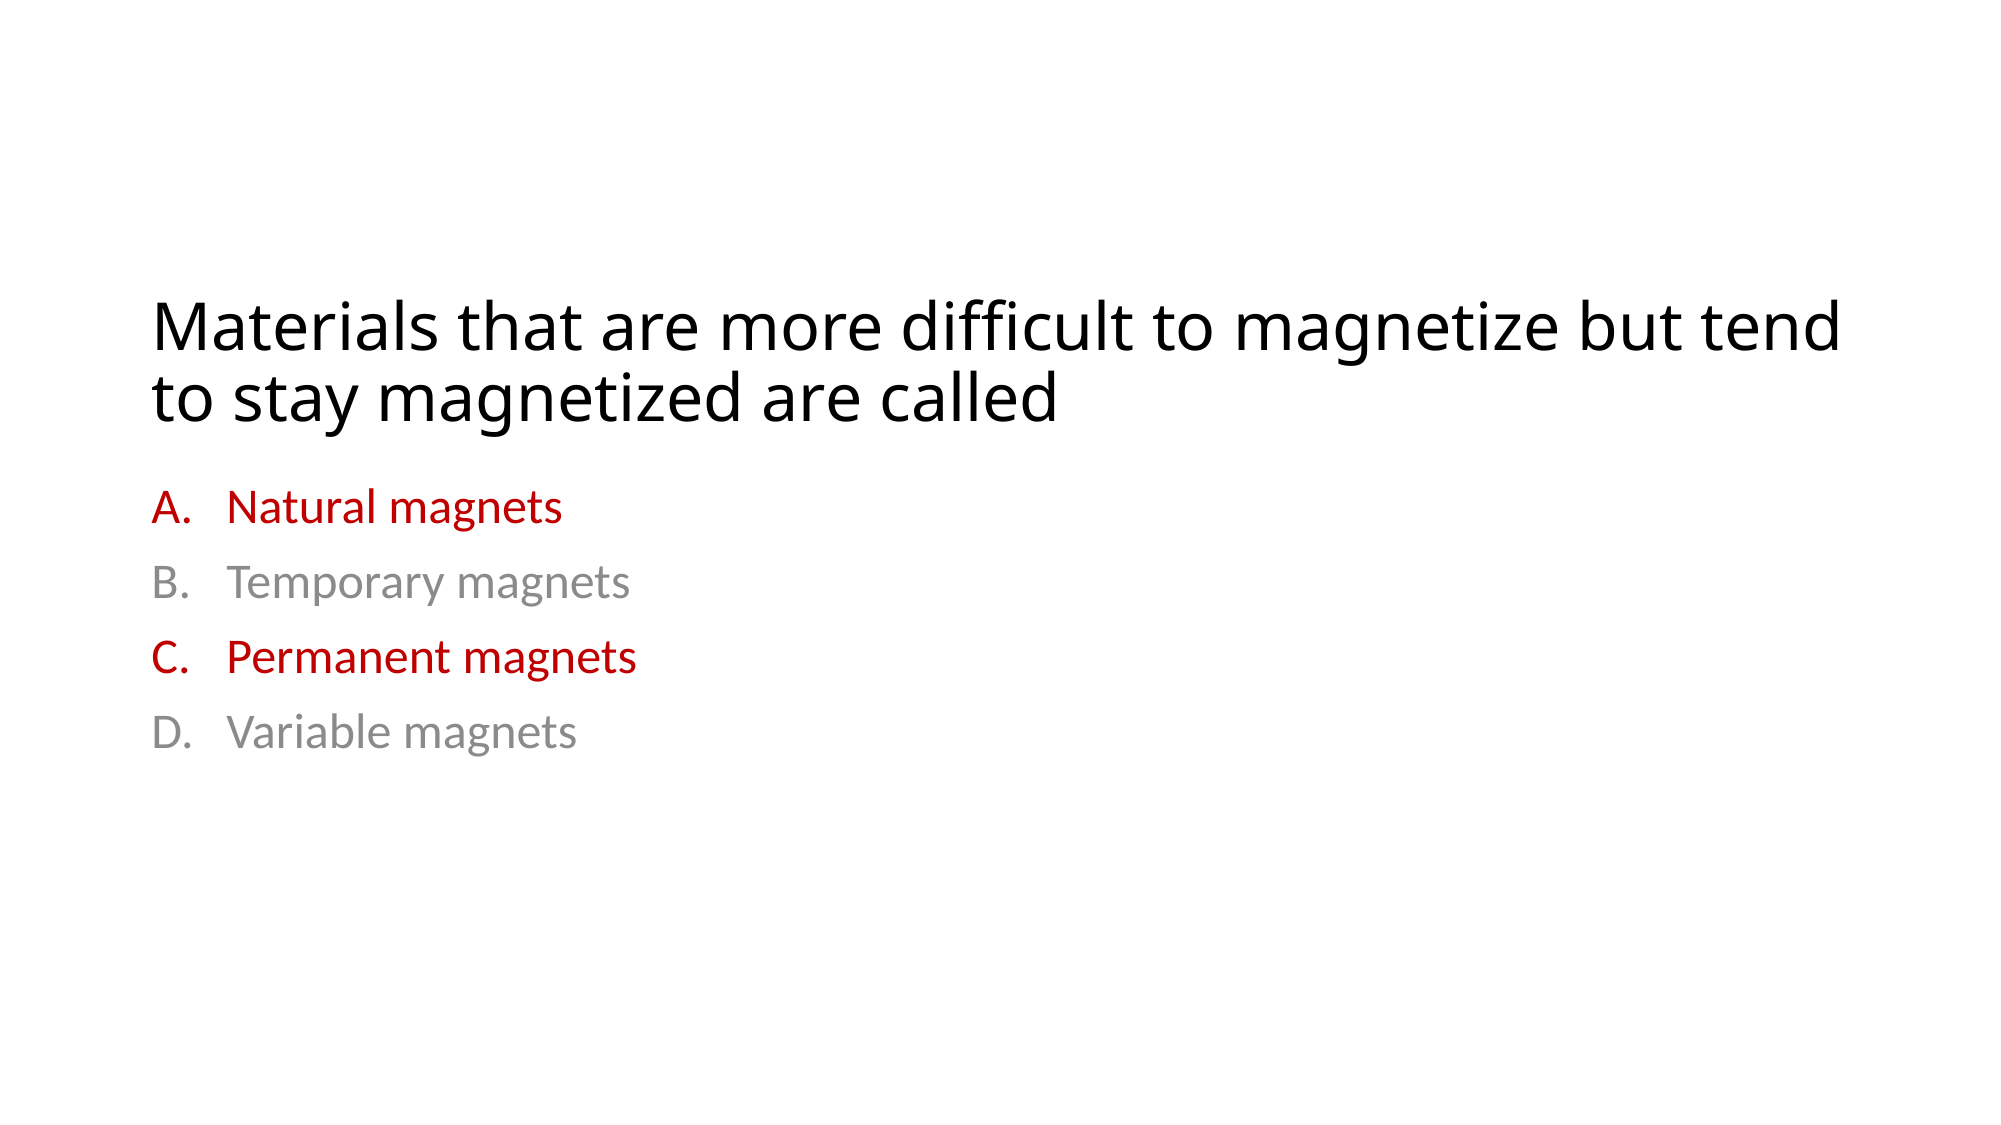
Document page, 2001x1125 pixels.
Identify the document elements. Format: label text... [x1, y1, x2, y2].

title Materials that are more difficult to magnetize but tend to stay magnetized are called [136, 280, 1862, 444]
list Natural magnets Temporary magnets Permanent magnets Variable magnets [136, 473, 1862, 999]
